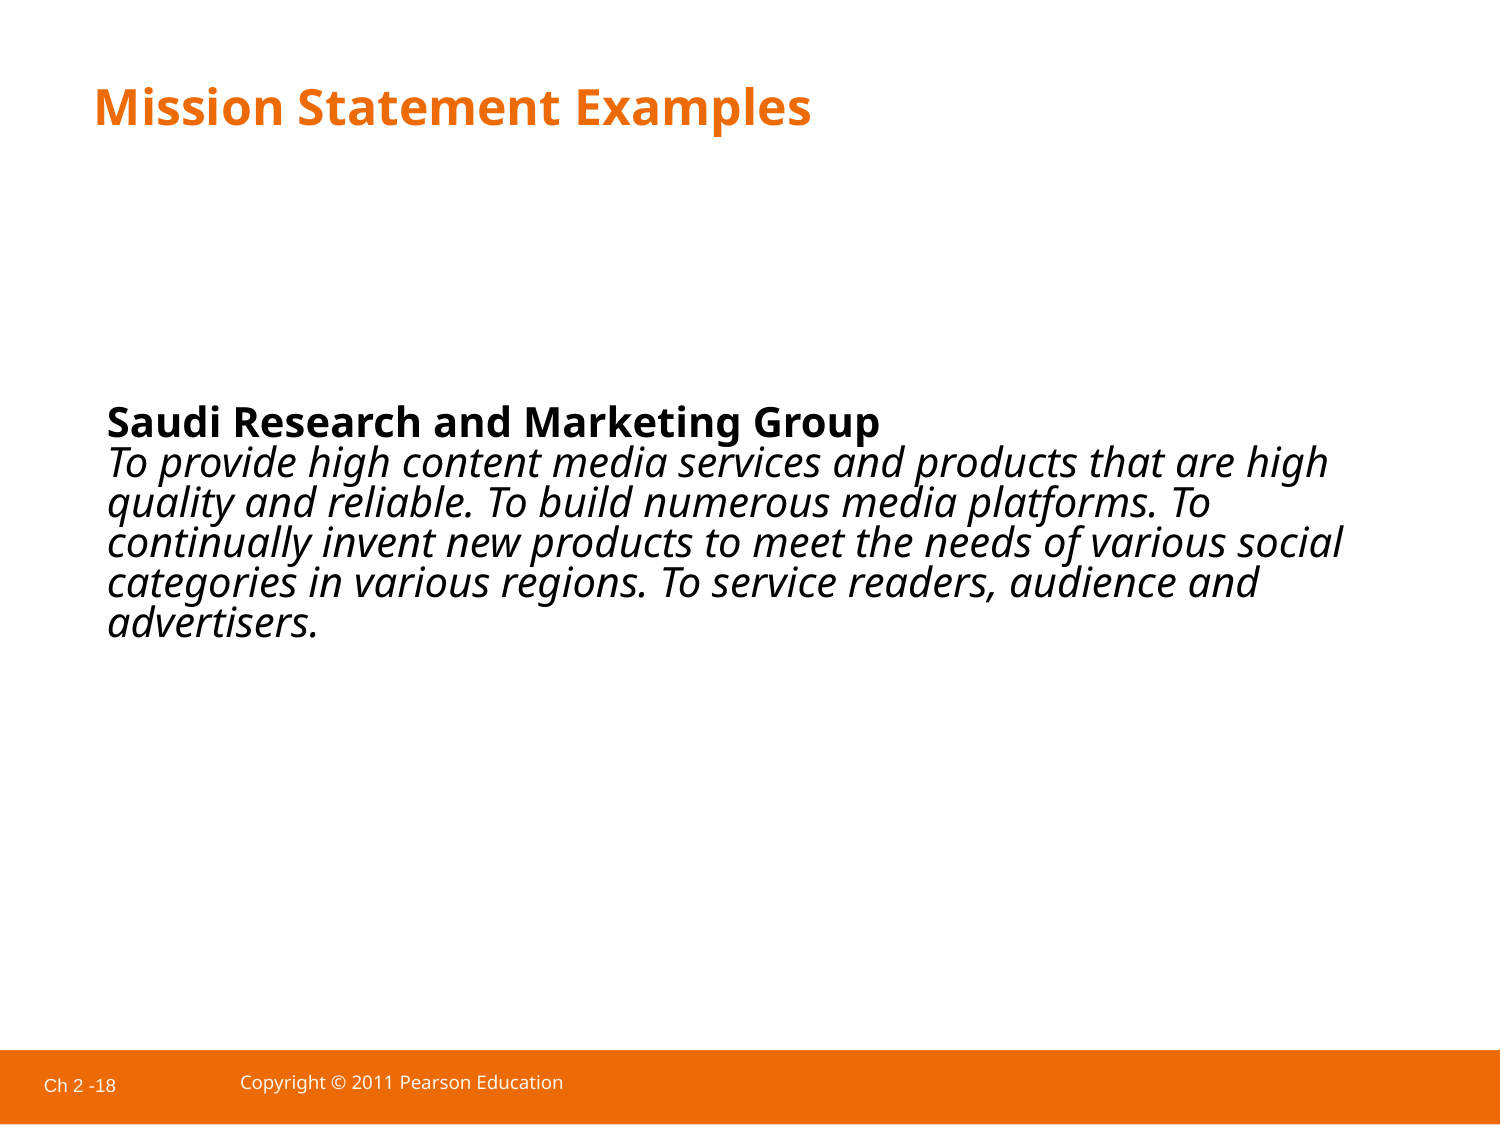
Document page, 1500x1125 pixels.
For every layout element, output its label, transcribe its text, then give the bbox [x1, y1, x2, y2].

text_box [0, 1050, 1500, 1125]
text_box Ch 2 -18 [43, 1073, 165, 1097]
text_box Mission Statement Examples [87, 74, 1402, 136]
picture [1248, 1042, 1500, 1124]
text_box Copyright © 2011 Pearson Education [233, 1070, 697, 1093]
list Saudi Research and Marketing Group To provide high content media services and products that are high quality and reliable. To build numerous media platforms. To continually invent new products to meet the needs of various social categories in various regions. To service readers, audience and advertisers. [99, 361, 1413, 876]
